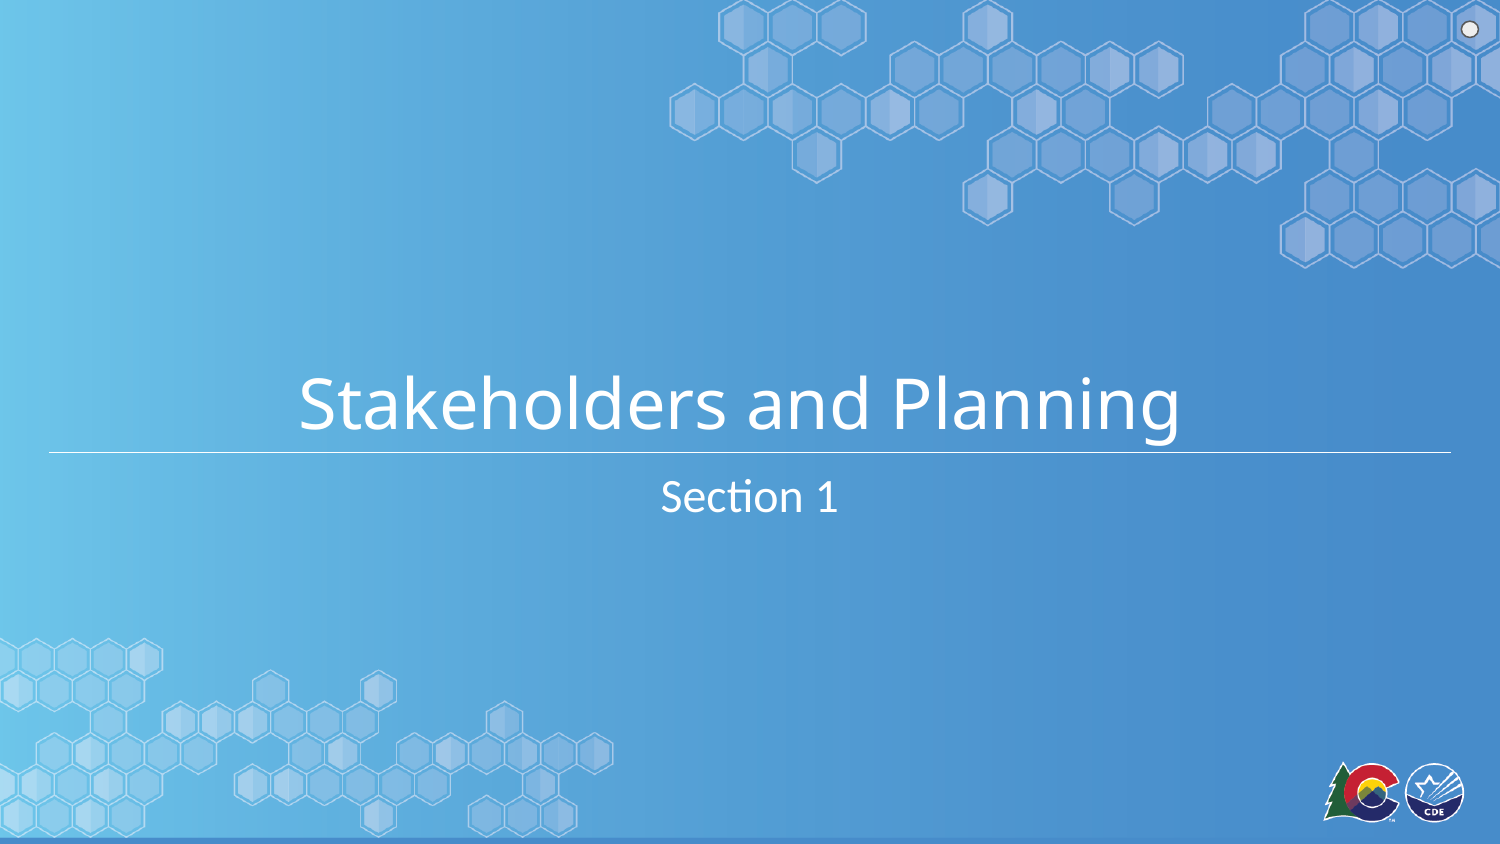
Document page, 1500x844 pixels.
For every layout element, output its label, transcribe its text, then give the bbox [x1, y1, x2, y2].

picture [0, 0, 1500, 844]
text_box [1461, 21, 1479, 38]
subtitle Section 1 [51, 464, 1449, 595]
title Stakeholders and Planning [51, 122, 1449, 459]
